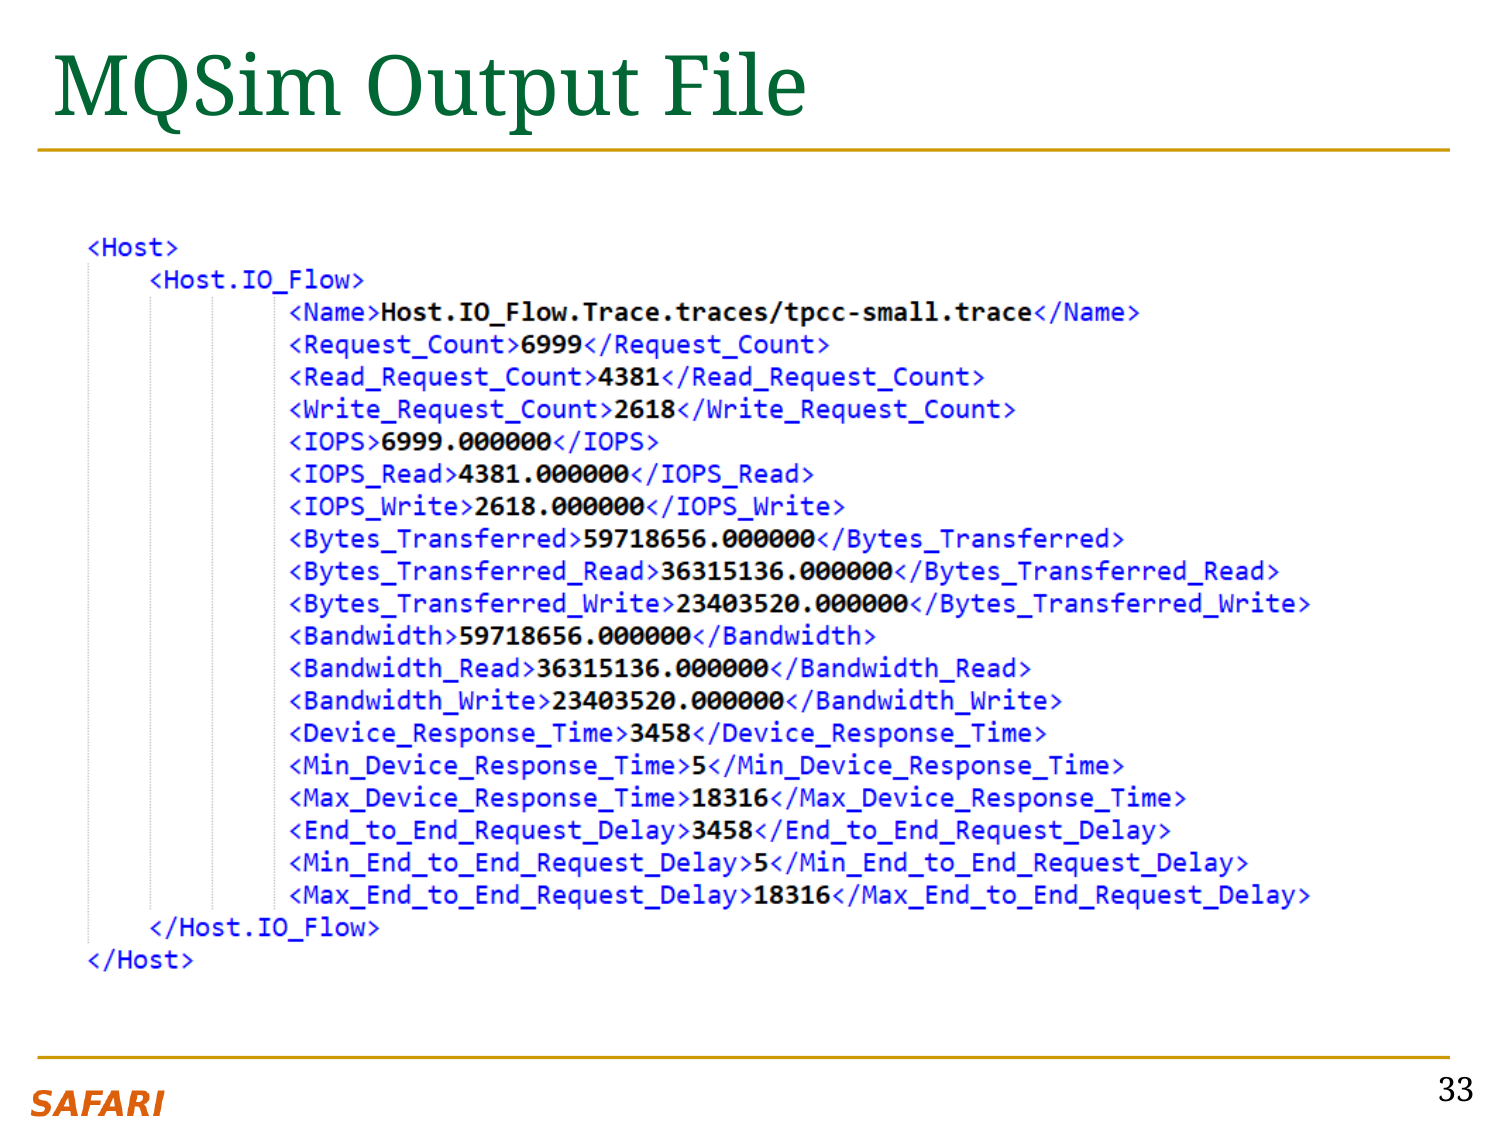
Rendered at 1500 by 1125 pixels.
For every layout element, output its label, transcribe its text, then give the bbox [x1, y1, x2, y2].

title MQSim Output File [37, 24, 1450, 170]
picture [29, 1083, 169, 1124]
picture [37, 231, 1451, 974]
slide_number 33 [1139, 1045, 1490, 1121]
